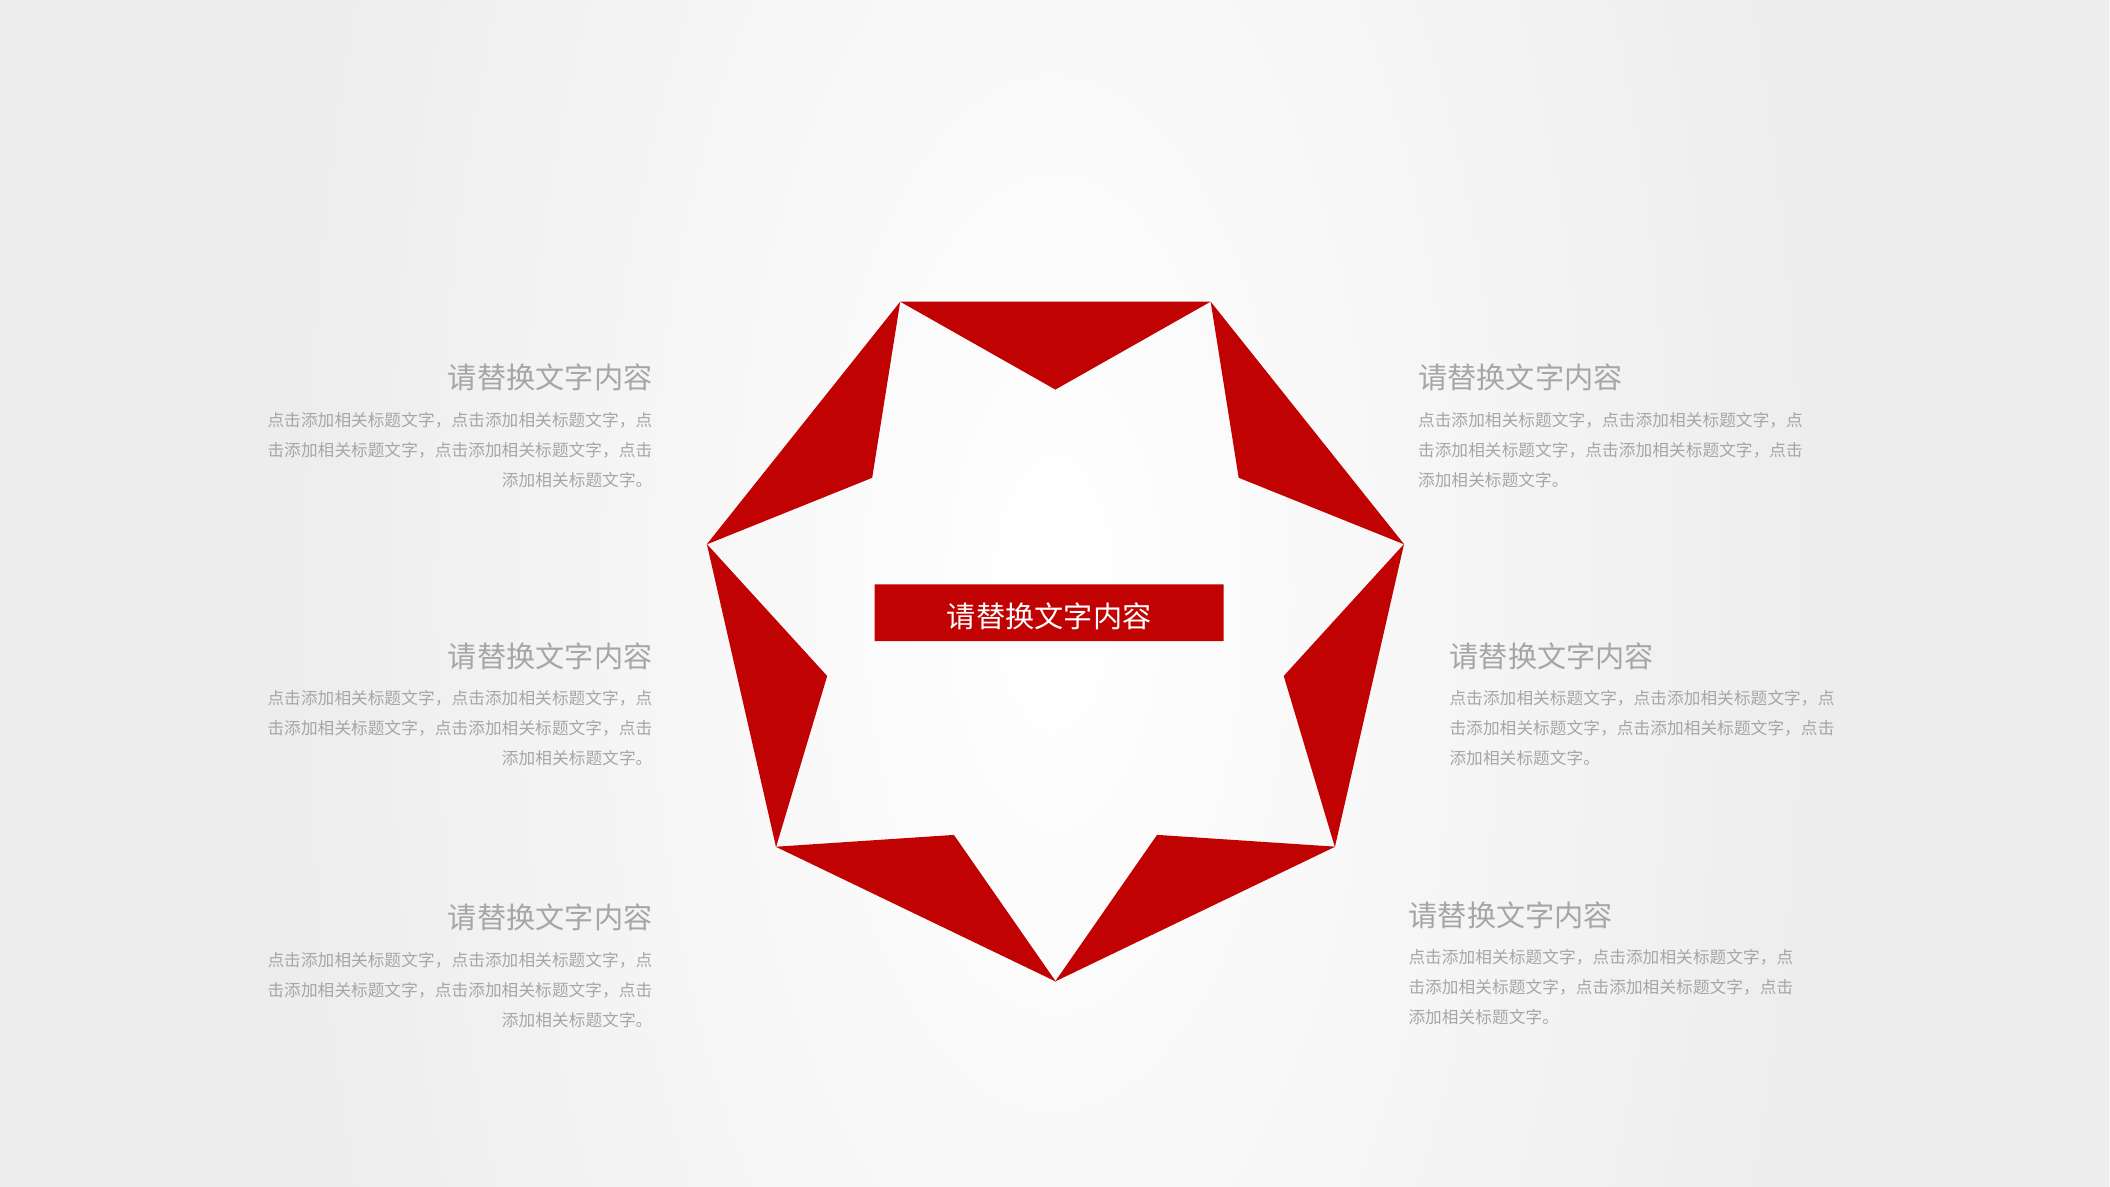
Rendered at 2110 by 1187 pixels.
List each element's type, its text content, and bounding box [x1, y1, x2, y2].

text_box 点击添加相关标题文字，点击添加相关标题文字，点击添加相关标题文字，点击添加相关标题文字，点击添加相关标题文字。 [251, 931, 669, 1038]
text_box 点击添加相关标题文字，点击添加相关标题文字，点击添加相关标题文字，点击添加相关标题文字，点击添加相关标题文字。 [251, 670, 669, 776]
text_box 请替换文字内容 [1402, 344, 1802, 392]
text_box 点击添加相关标题文字，点击添加相关标题文字，点击添加相关标题文字，点击添加相关标题文字，点击添加相关标题文字。 [251, 392, 669, 498]
text_box 请替换文字内容 [1392, 881, 1792, 929]
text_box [740, 295, 1371, 919]
text_box 请替换文字内容 [269, 622, 669, 670]
picture [0, 0, 2110, 1187]
text_box 请替换文字内容 [1433, 622, 1833, 670]
text_box 点击添加相关标题文字，点击添加相关标题文字，点击添加相关标题文字，点击添加相关标题文字，点击添加相关标题文字。 [1392, 929, 1817, 1035]
text_box 点击添加相关标题文字，点击添加相关标题文字，点击添加相关标题文字，点击添加相关标题文字，点击添加相关标题文字。 [1433, 670, 1858, 776]
text_box 请替换文字内容 [269, 884, 669, 931]
text_box 请替换文字内容 [269, 344, 669, 392]
text_box 点击添加相关标题文字，点击添加相关标题文字，点击添加相关标题文字，点击添加相关标题文字，点击添加相关标题文字。 [1402, 392, 1827, 498]
